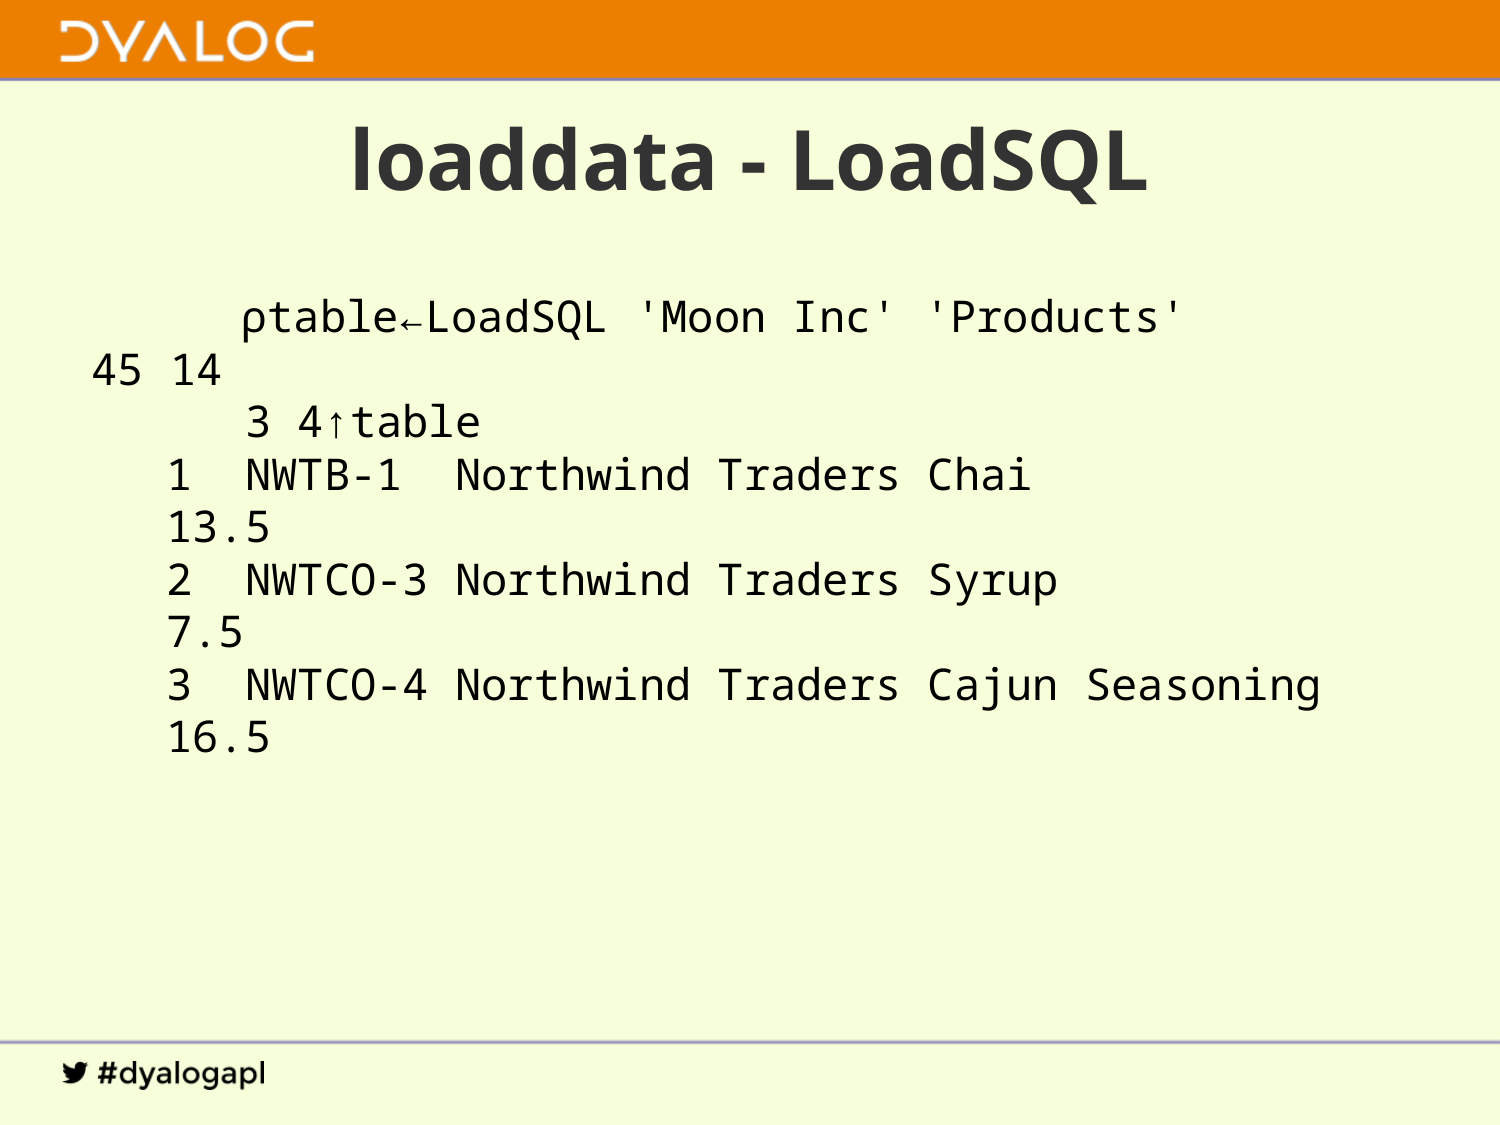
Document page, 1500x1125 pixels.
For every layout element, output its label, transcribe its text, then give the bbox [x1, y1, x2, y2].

picture [0, 0, 1500, 1125]
text_box ⍴table←LoadSQL 'Moon Inc' 'Products' 45 14 3 4↑table 1 NWTB-1 Northwind Traders Chai 13.5 2 NWTCO-3 Northwind Traders Syrup 7.5 3 NWTCO-4 Northwind Traders Cajun Seasoning 16.5 [76, 281, 1447, 769]
title loaddata - LoadSQL [112, 99, 1388, 281]
